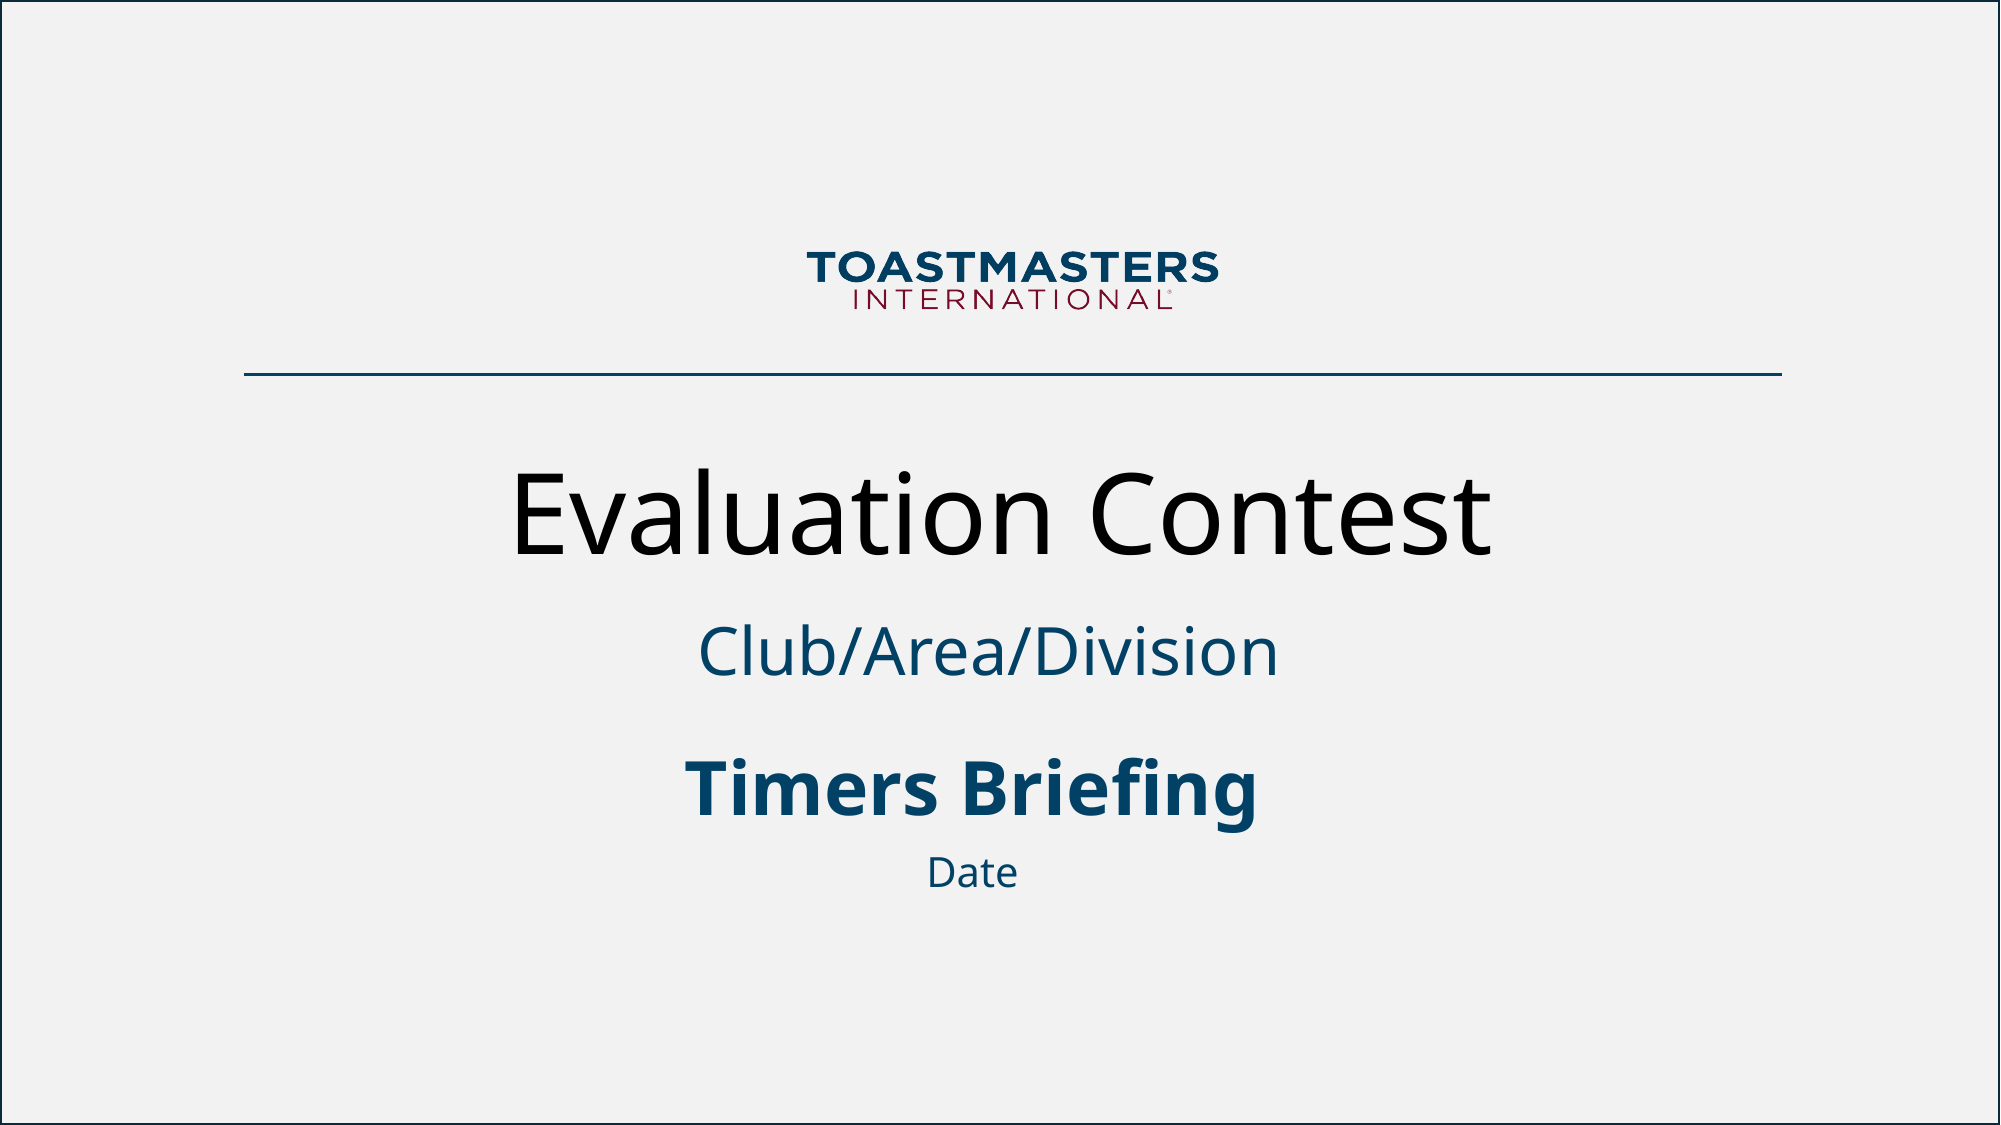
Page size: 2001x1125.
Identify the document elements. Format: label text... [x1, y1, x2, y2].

text_box Evaluation Contest [206, 449, 693, 612]
text_box Timers Briefing Date [325, 742, 1620, 835]
text_box Evaluation Contest [1333, 449, 1794, 612]
text_box [0, 0, 2000, 1125]
picture [693, 0, 1333, 660]
text_box Club/Area/Division [342, 612, 1637, 702]
